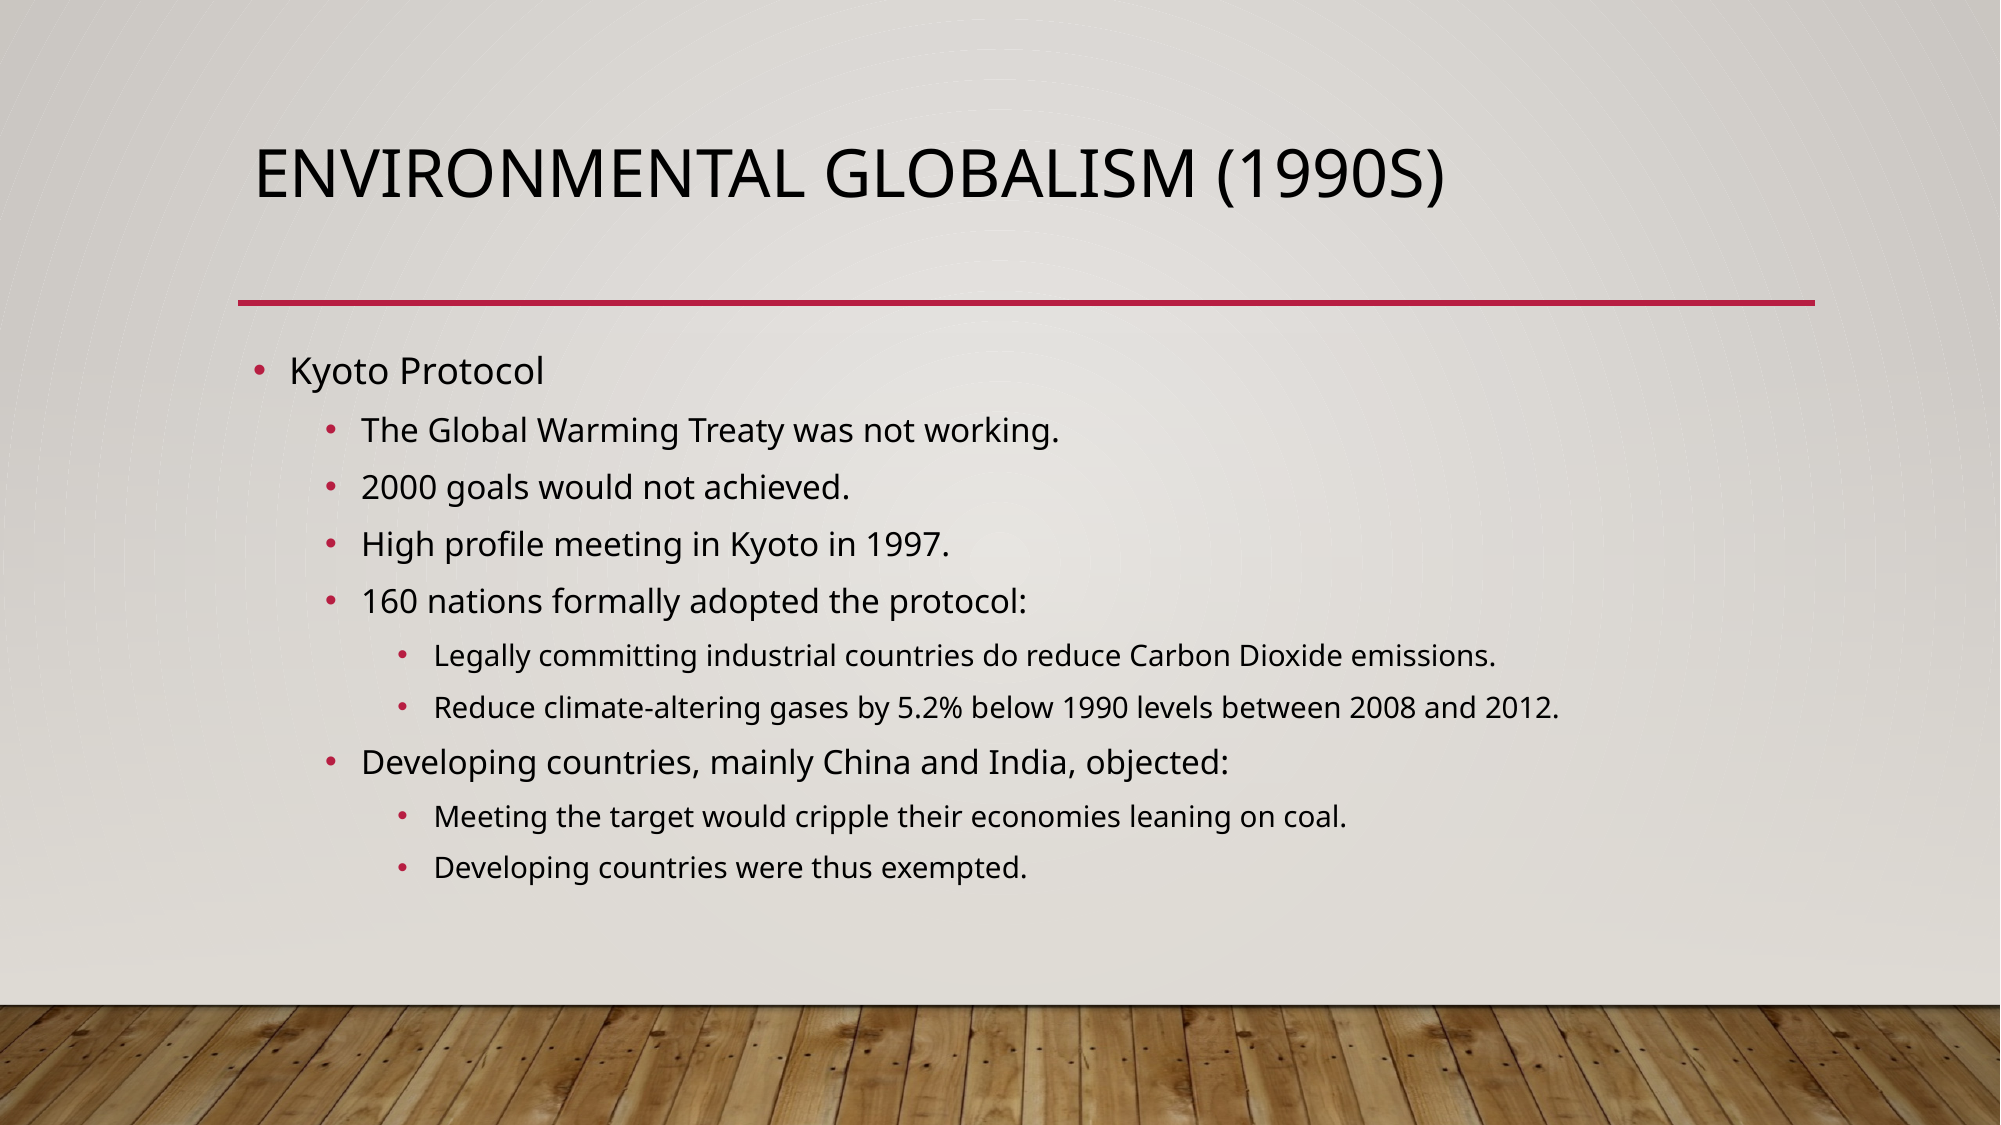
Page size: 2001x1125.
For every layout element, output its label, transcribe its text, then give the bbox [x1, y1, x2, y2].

picture [0, 1005, 2000, 1125]
title Environmental Globalism (1990s) [238, 131, 1814, 305]
list Kyoto Protocol The Global Warming Treaty was not working. 2000 goals would not achieved. High profile meeting in Kyoto in 1997. 160 nations formally adopted the protocol: Legally committing industrial countries do reduce Carbon Dioxide emissions. Reduce climate-altering gases by 5.2% below 1990 levels between 2008 and 2012. Developing countries, mainly China and India, objected: Meeting the target would cripple their economies leaning on coal. Developing countries were thus exempted. [238, 330, 1814, 897]
